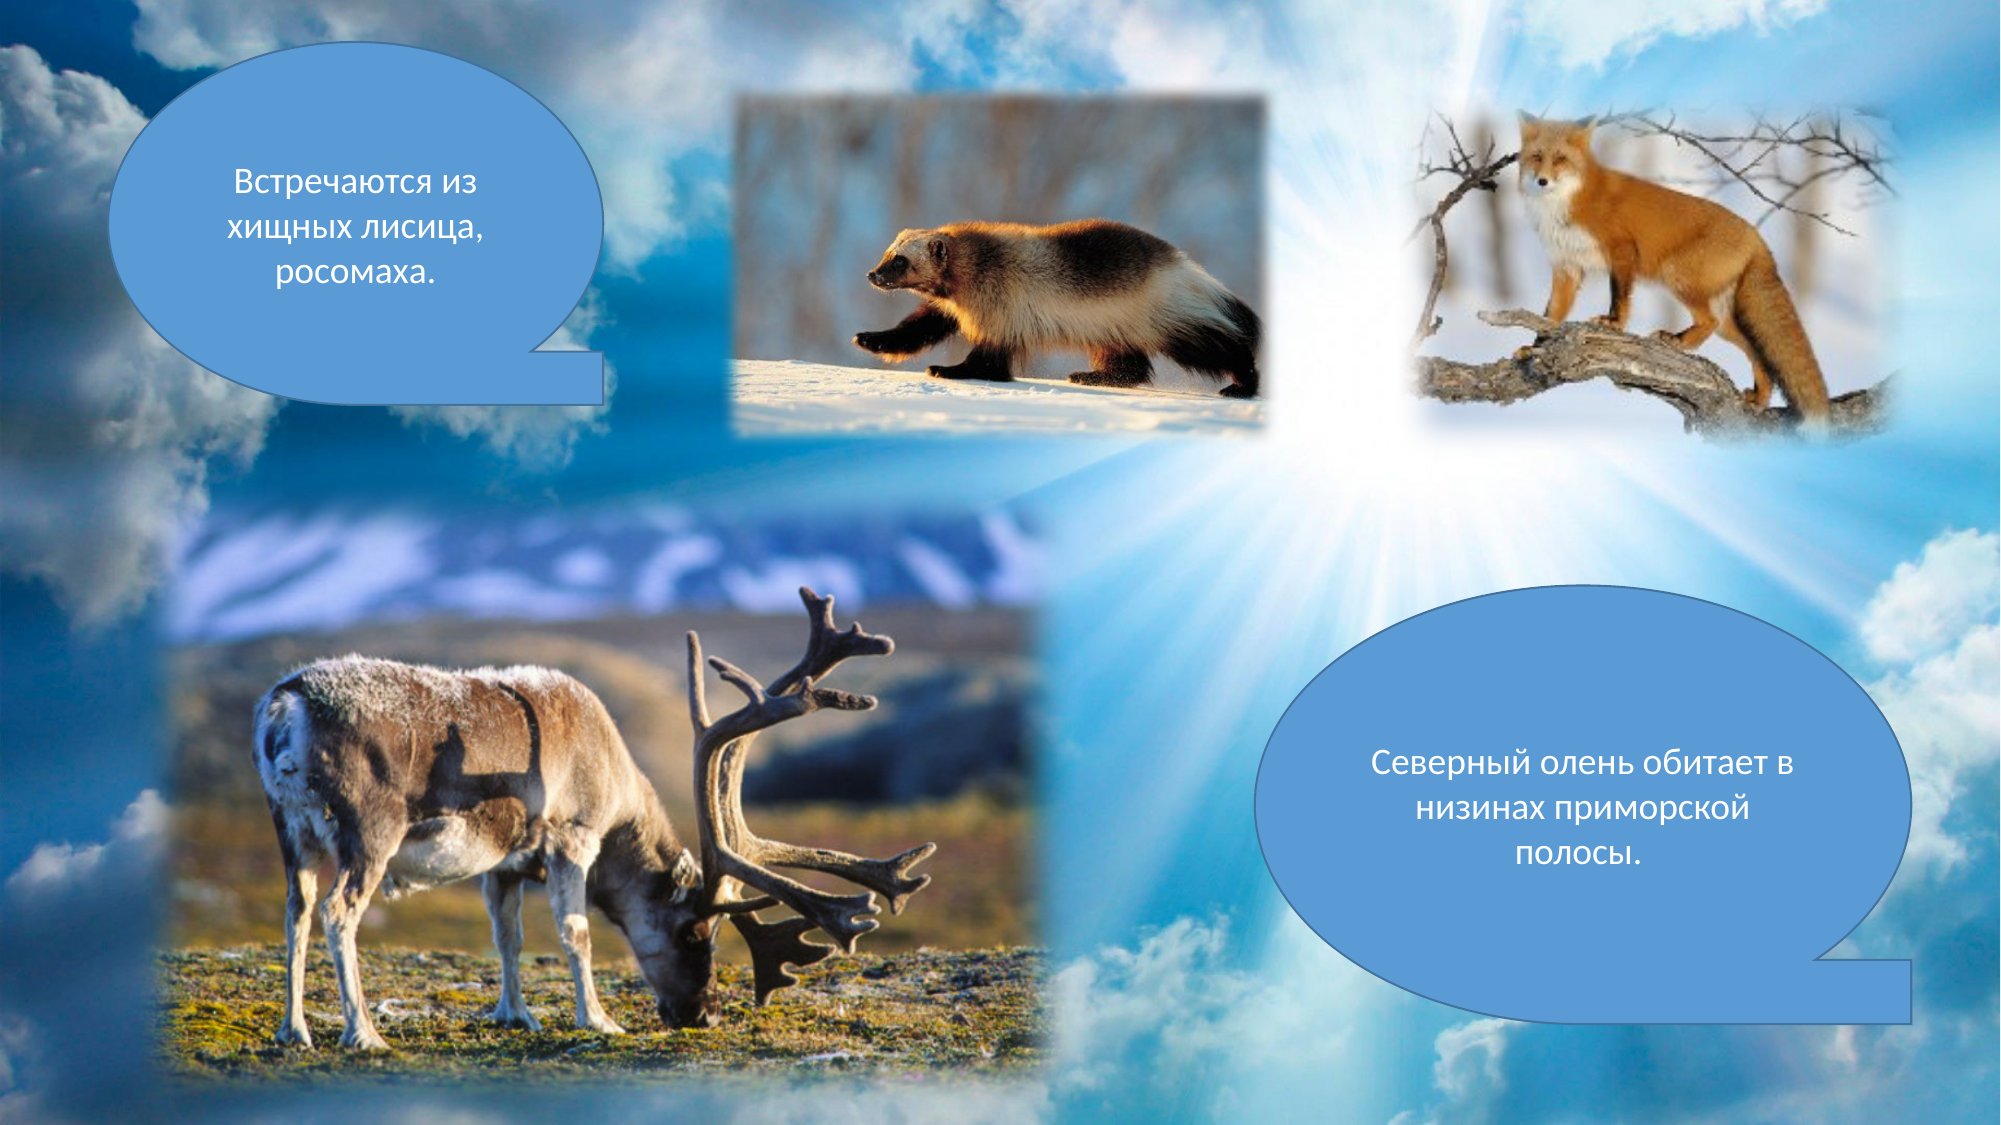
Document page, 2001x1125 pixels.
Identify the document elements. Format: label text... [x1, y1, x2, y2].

text_box Северный олень обитает в низинах приморской полосы. [1253, 584, 1913, 1026]
picture [0, 0, 2001, 1125]
text_box Встречаются из хищных лисица, росомаха. [107, 40, 605, 406]
